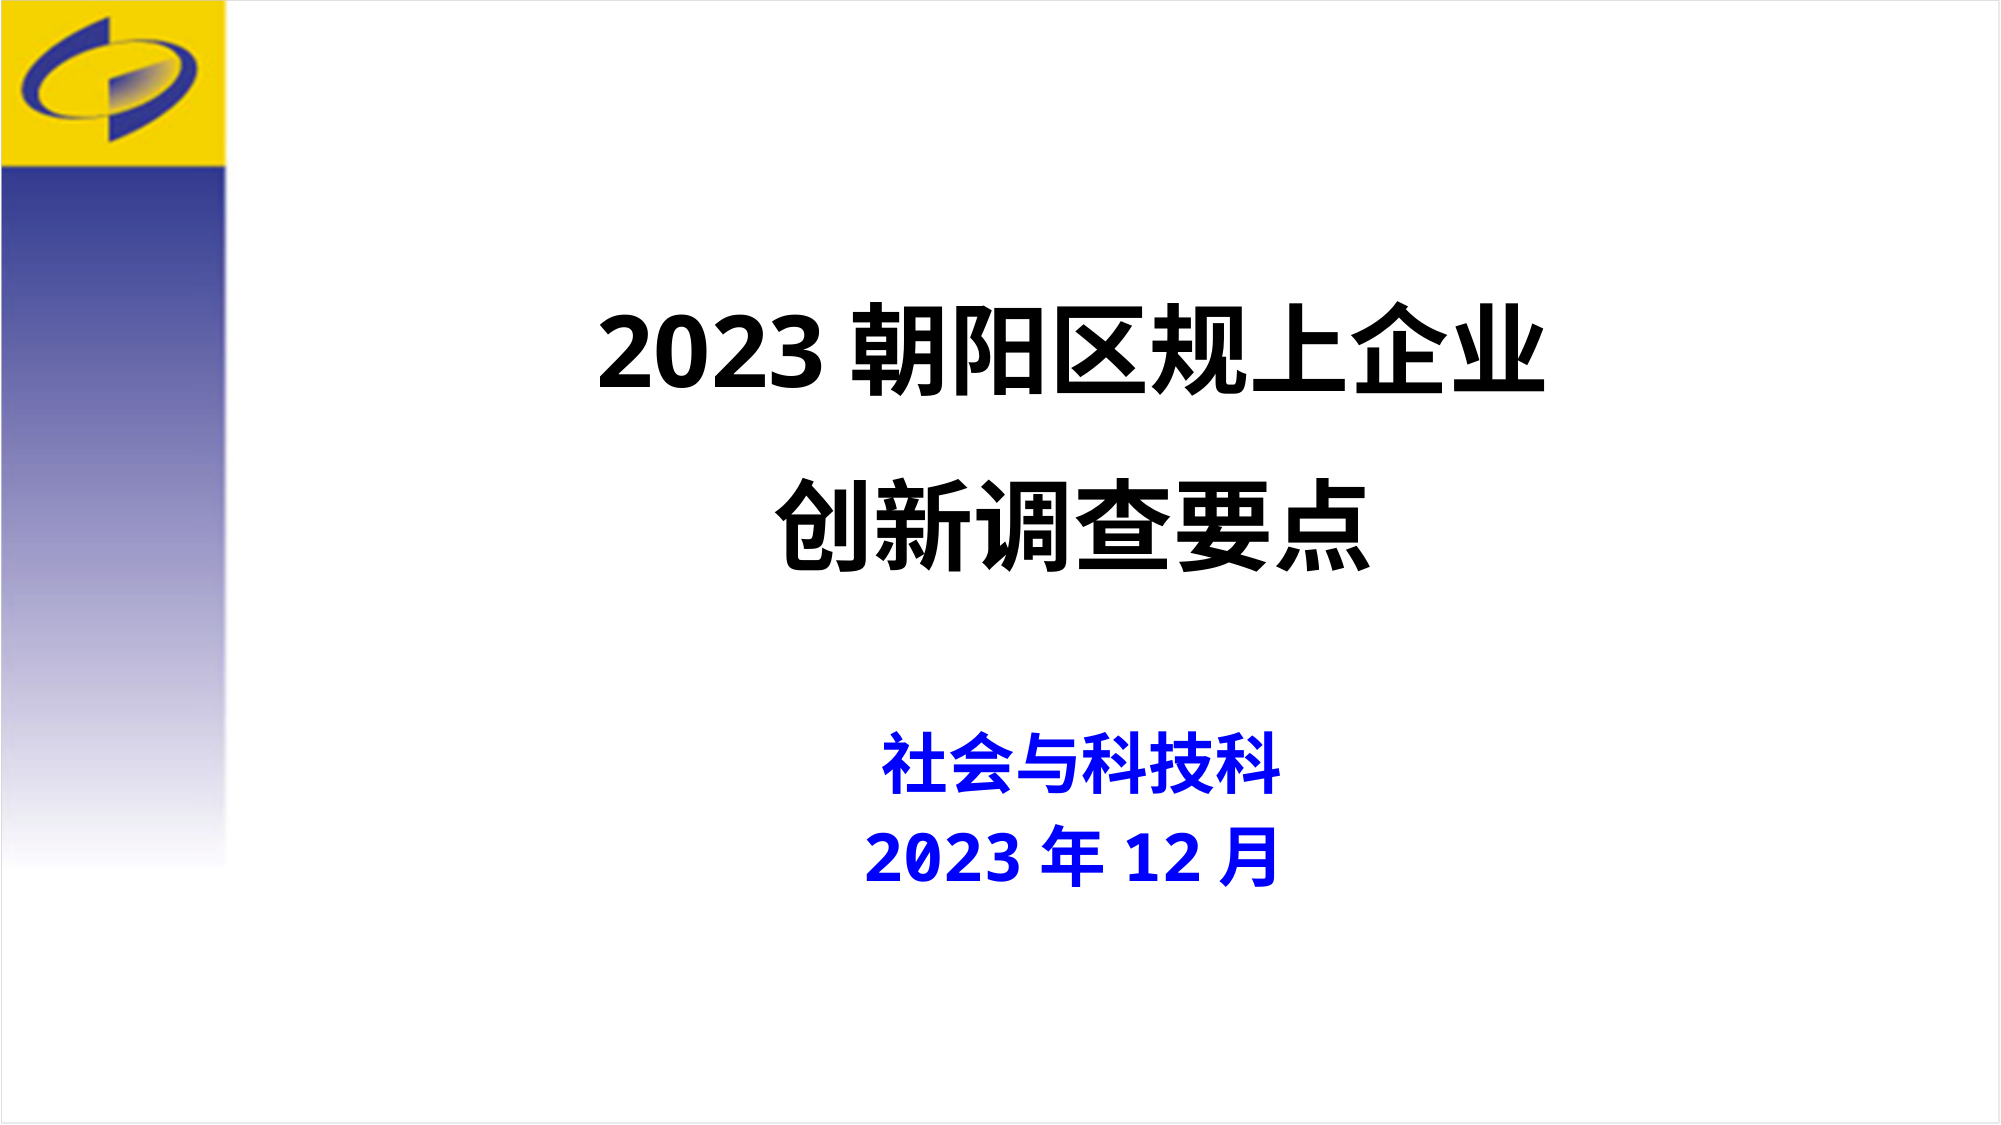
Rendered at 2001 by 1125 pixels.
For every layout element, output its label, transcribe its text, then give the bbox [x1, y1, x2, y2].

picture [0, 0, 2001, 1125]
subtitle 2023朝阳区规上企业 创新调查要点 [362, 207, 1785, 628]
text_box 社会与科技科 2023年12月 [608, 714, 1555, 964]
